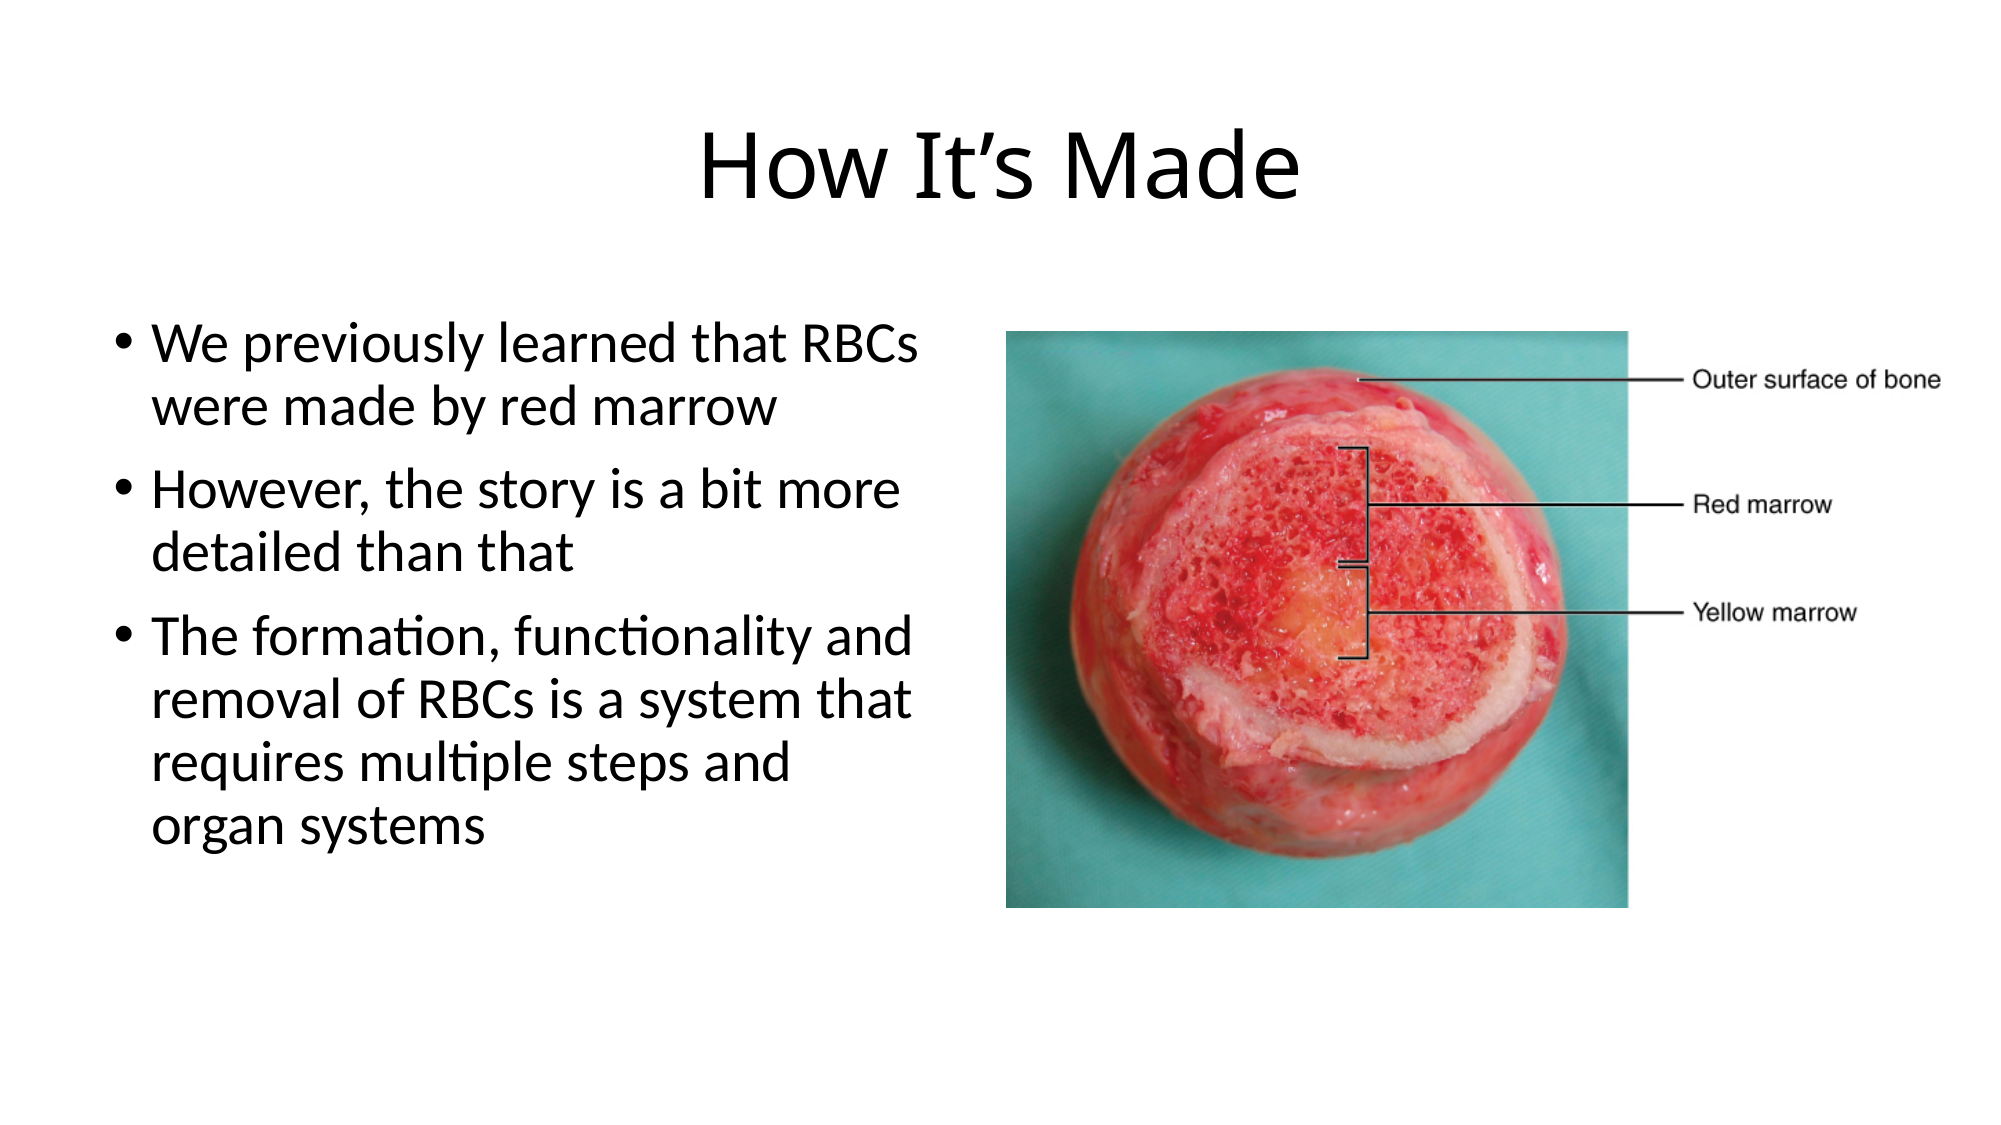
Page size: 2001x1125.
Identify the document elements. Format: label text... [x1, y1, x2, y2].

title How It’s Made [137, 59, 1863, 278]
picture [1006, 331, 1942, 908]
list We previously learned that RBCs were made by red marrow However, the story is a bit more detailed than that The formation, functionality and removal of RBCs is a system that requires multiple steps and organ systems [98, 304, 949, 1019]
